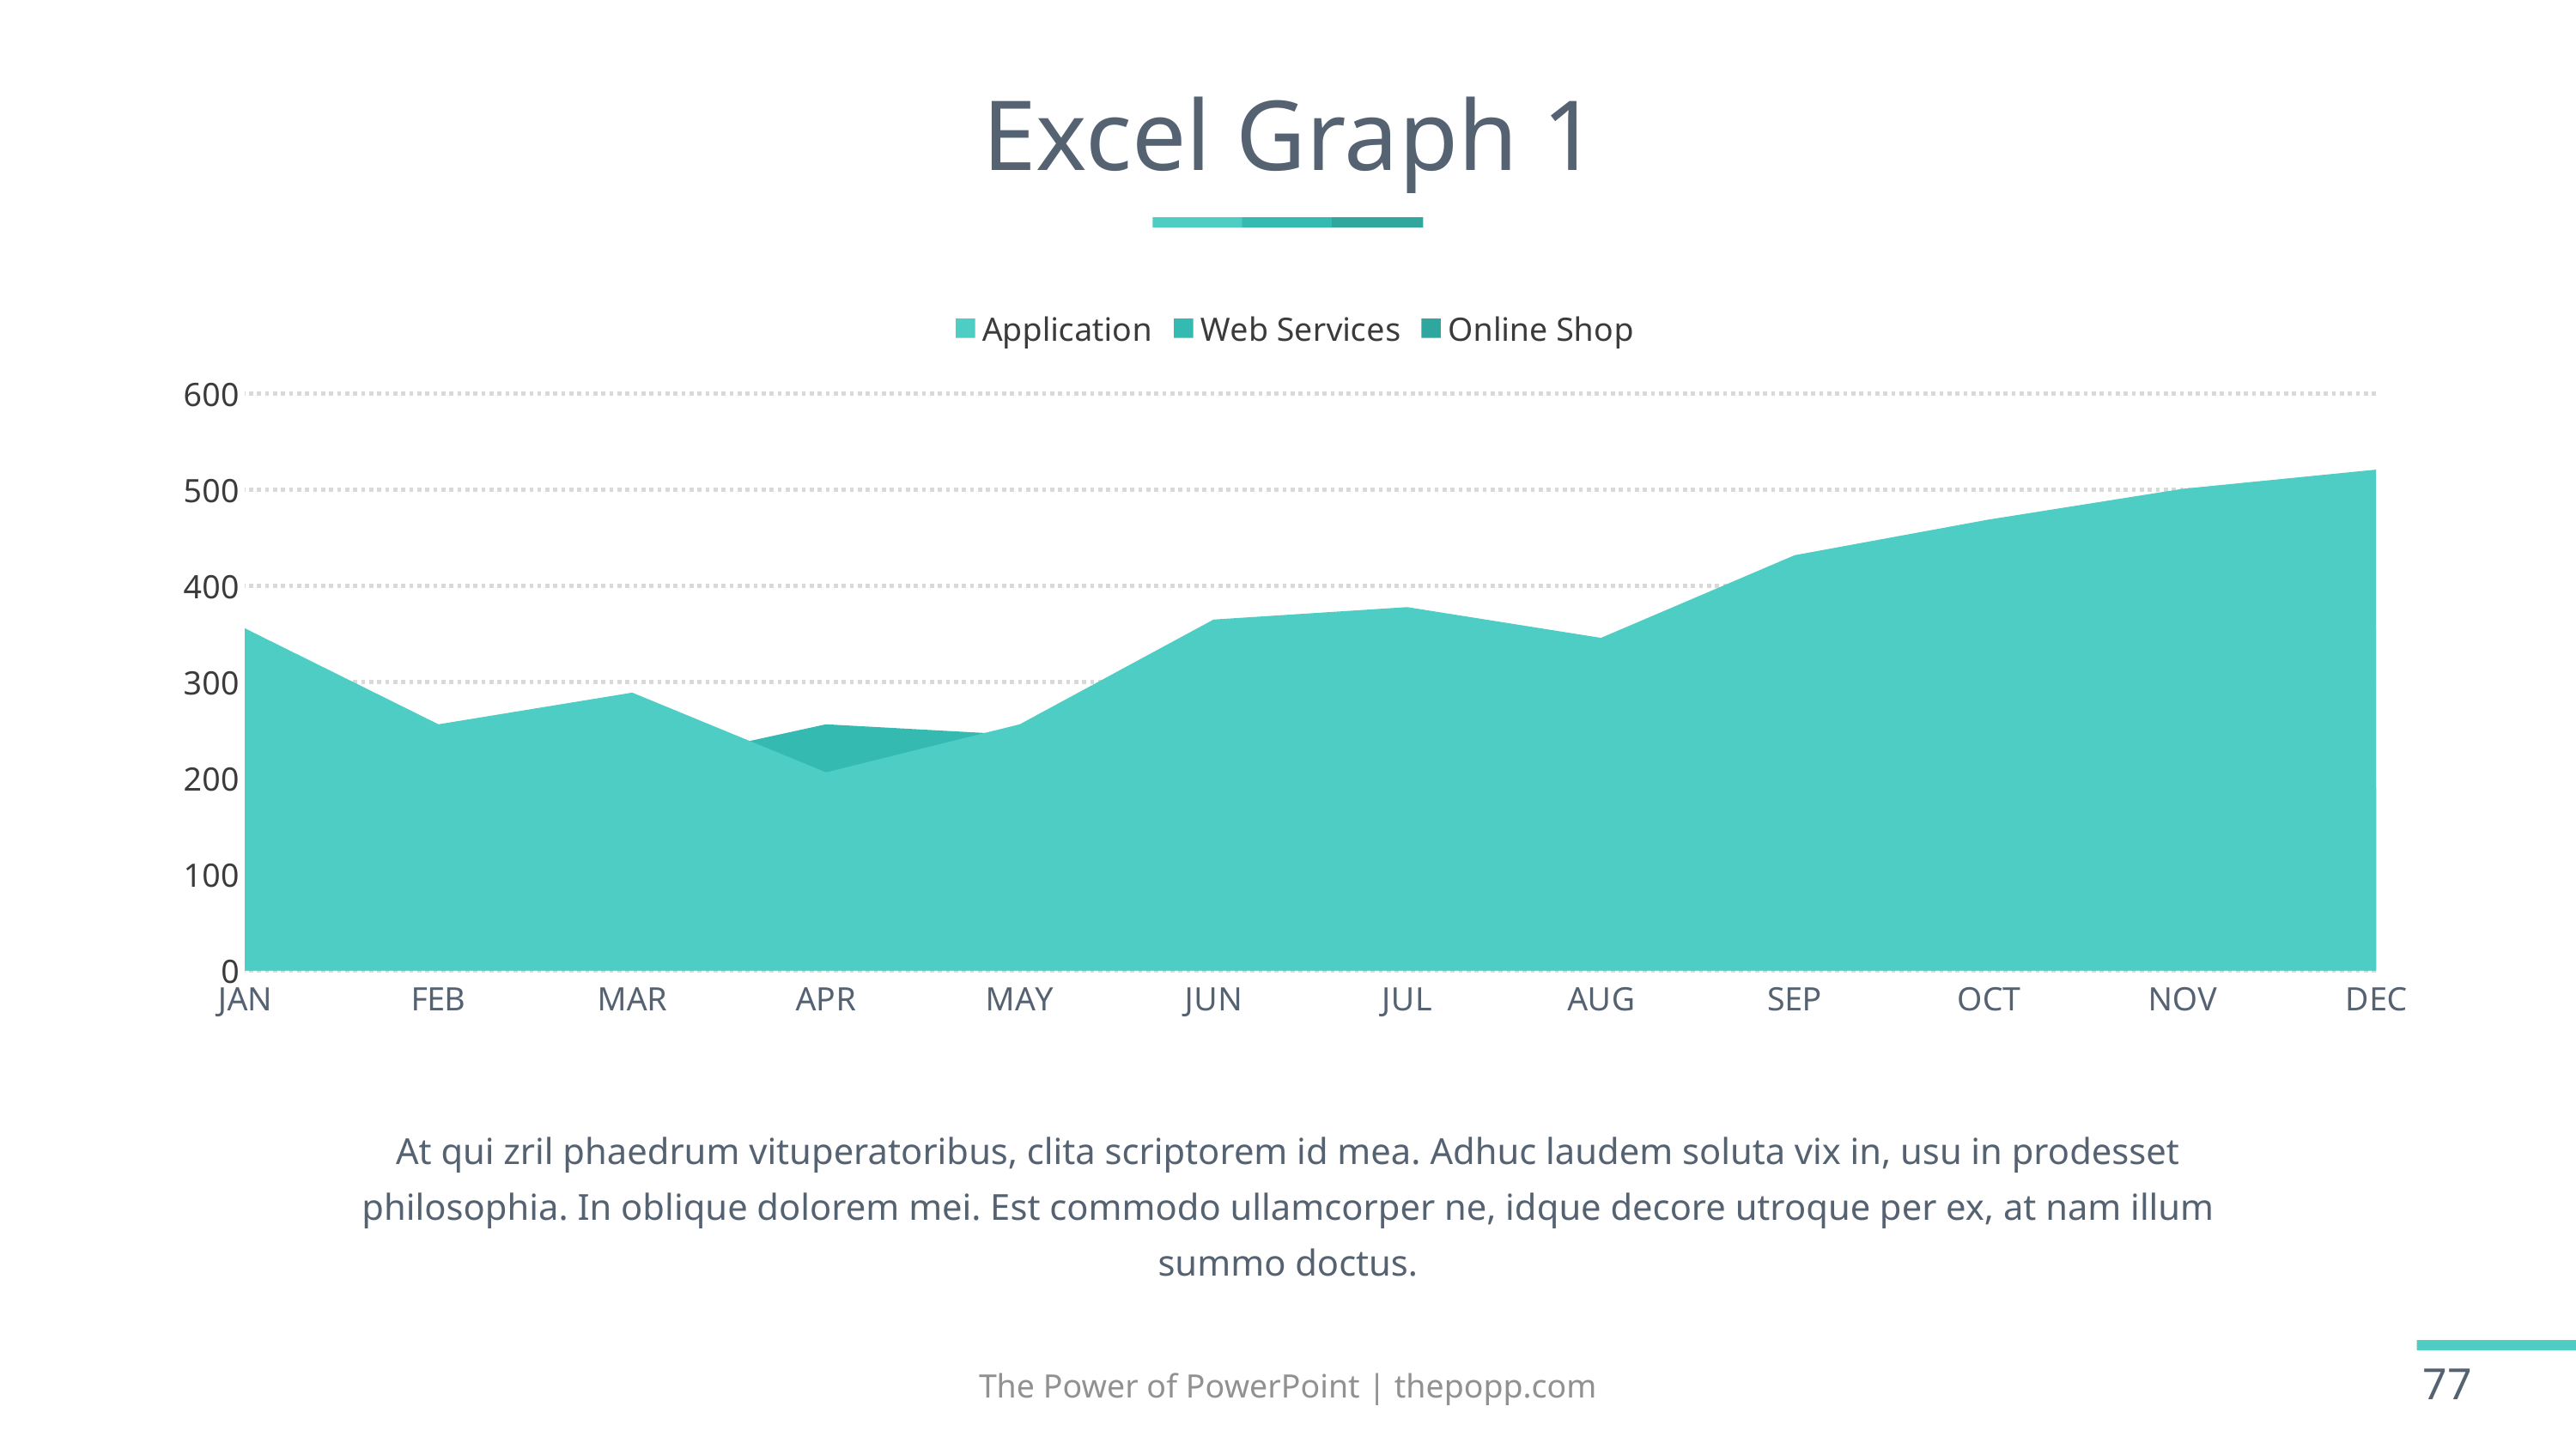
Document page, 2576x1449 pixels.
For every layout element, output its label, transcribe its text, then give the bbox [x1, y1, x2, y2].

title Excel Graph 1 [69, 49, 2512, 230]
chart [137, 290, 2454, 1035]
text_box At qui zril phaedrum vituperatoribus, clita scriptorem id mea. Adhuc laudem soluta vix in, usu in prodesset philosophia. In oblique dolorem mei. Est commodo ullamcorper ne, idque decore utroque per ex, at nam illum summo doctus. [337, 1109, 2239, 1352]
footer The Power of PowerPoint | thepopp.com [853, 1352, 1723, 1427]
slide_number 77 [2409, 1351, 2576, 1421]
